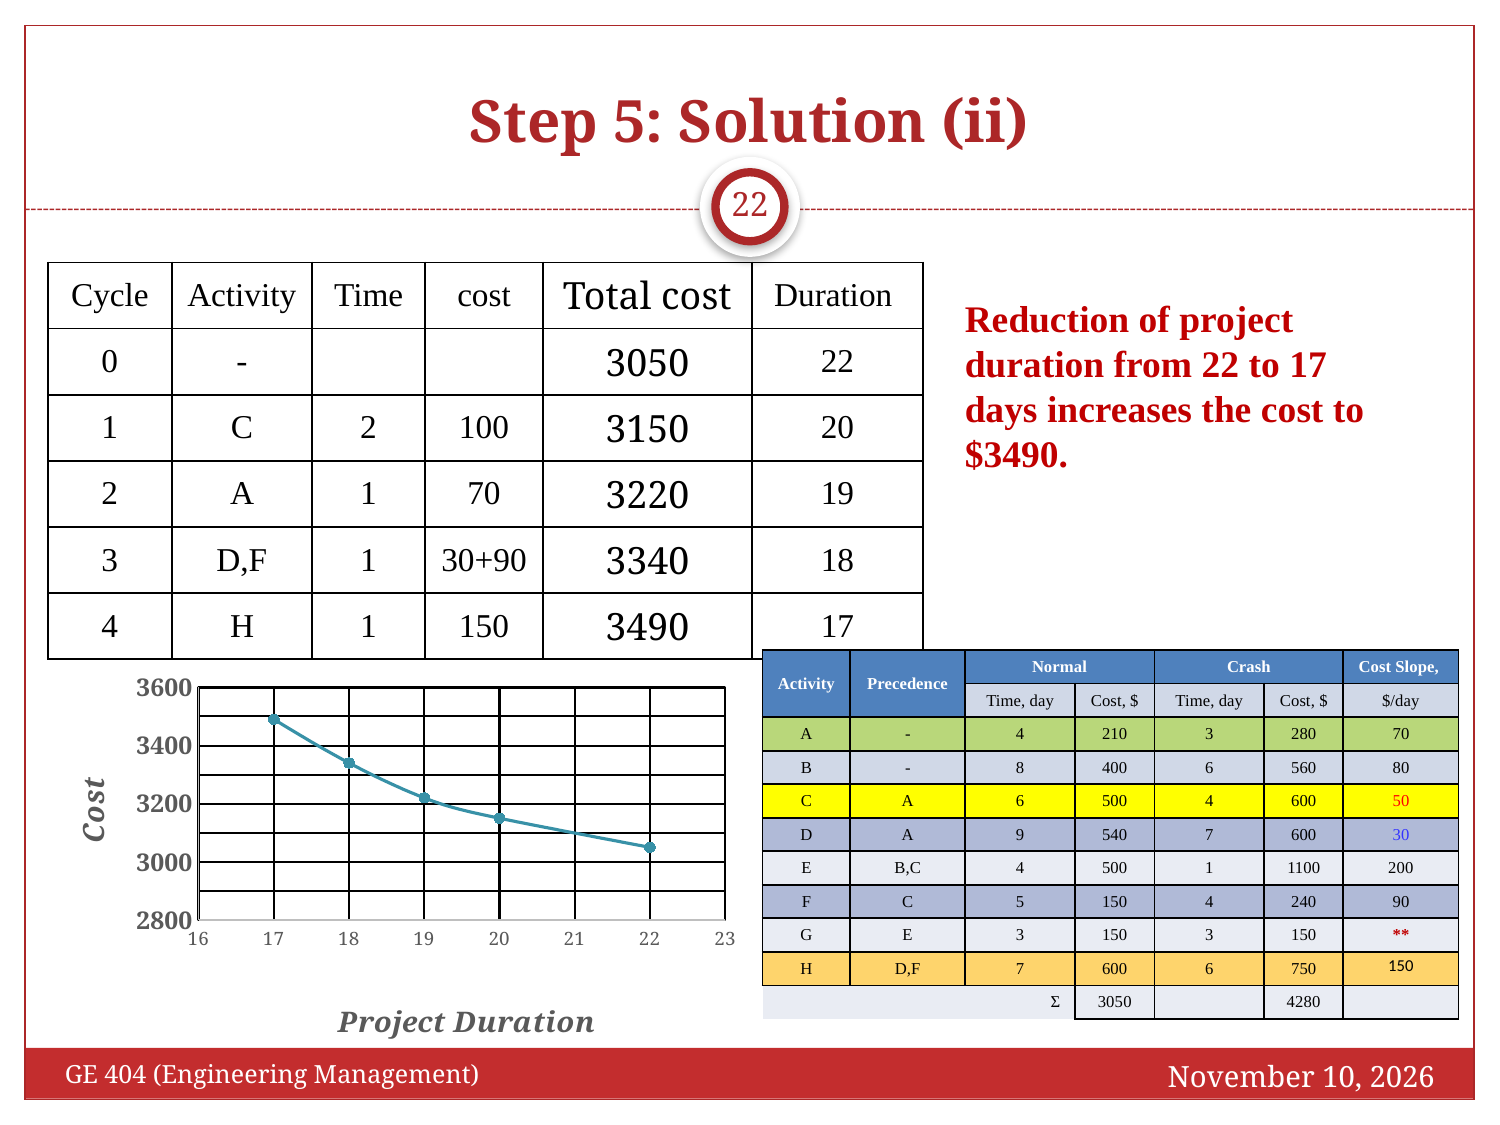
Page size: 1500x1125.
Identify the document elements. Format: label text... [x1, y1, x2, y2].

table_cell 19 [753, 462, 922, 526]
table_cell 1 [313, 528, 424, 592]
table_header Activity [763, 651, 849, 716]
table_cell 4 [1155, 886, 1263, 917]
table_cell 4280 [1265, 986, 1342, 1018]
table_header Time [313, 263, 424, 328]
table_cell 150 [426, 594, 542, 658]
table_cell 150 [1265, 919, 1342, 951]
table_cell 50 [1344, 785, 1458, 817]
table_cell 4 [49, 594, 171, 658]
table_cell 7 [966, 953, 1074, 985]
table_cell 4 [966, 852, 1074, 884]
table_cell E [763, 852, 849, 884]
table_cell 1 [49, 396, 171, 460]
table_cell [1344, 986, 1458, 1018]
table_cell 3 [1155, 718, 1263, 750]
table_cell A [851, 819, 964, 850]
table_cell D [763, 819, 849, 850]
table_cell 20 [753, 396, 922, 460]
table_cell 2 [49, 462, 171, 526]
table_cell 210 [1076, 718, 1154, 750]
table_cell D,F [851, 953, 964, 985]
table_cell 400 [1076, 752, 1154, 783]
table_cell 3 [1155, 919, 1263, 951]
table_cell 3 [966, 919, 1074, 951]
table_cell 90 [1344, 886, 1458, 917]
table_cell 100 [426, 396, 542, 460]
table_cell 3340 [544, 528, 751, 592]
table_cell 70 [1344, 718, 1458, 750]
table_cell - [851, 718, 964, 750]
table_cell 80 [1344, 752, 1458, 783]
slide_number 22 [712, 169, 788, 243]
table_cell 600 [1076, 953, 1154, 985]
table_cell [313, 329, 424, 394]
table_cell 4 [966, 718, 1074, 750]
table_cell Σ [965, 986, 1074, 1019]
table_cell [850, 986, 965, 1019]
text_box Reduction of project duration from 22 to 17 days increases the cost to $3490. [949, 287, 1413, 483]
table_cell $/day [1344, 684, 1458, 716]
table_cell H [763, 953, 849, 985]
table_cell Time, day [1155, 684, 1263, 716]
chart [37, 662, 751, 1051]
table_header Precedence [851, 651, 964, 716]
table_cell B [763, 752, 849, 783]
table_cell 540 [1076, 819, 1154, 850]
table_cell 22 [753, 329, 922, 394]
table_cell - [851, 752, 964, 783]
table_cell 150 [1076, 886, 1154, 917]
table_header Cost Slope, [1344, 651, 1458, 683]
table_cell 3050 [544, 329, 751, 394]
table_cell 2 [313, 396, 424, 460]
table_cell 150 [1344, 953, 1458, 985]
table_cell 6 [1155, 752, 1263, 783]
title Step 5: Solution (ii) [49, 37, 1450, 162]
table_cell F [763, 886, 849, 917]
table_cell 1 [1155, 852, 1263, 884]
table_cell G [763, 919, 849, 951]
table_cell 17 [753, 594, 922, 658]
table_cell Cost, $ [1076, 684, 1154, 716]
table_cell C [173, 396, 311, 460]
table_cell [426, 329, 542, 394]
table_header Duration [753, 263, 922, 328]
table_cell Time, day [966, 684, 1074, 716]
table_cell 7 [1155, 819, 1263, 850]
table_cell E [851, 919, 964, 951]
table_header Crash [1155, 651, 1342, 683]
table_cell 3220 [544, 462, 751, 526]
table_cell 240 [1265, 886, 1342, 917]
table_cell 150 [1076, 919, 1154, 951]
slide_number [950, 1050, 1450, 1111]
table_header Cycle [49, 263, 171, 328]
table_cell 600 [1265, 785, 1342, 817]
table_cell 3 [49, 528, 171, 592]
table_cell 30 [1344, 819, 1458, 850]
table_cell 8 [966, 752, 1074, 783]
table_cell 3050 [1076, 986, 1154, 1018]
table_cell 1 [313, 594, 424, 658]
table_cell 500 [1076, 852, 1154, 884]
table_header Total cost [544, 263, 751, 328]
table_cell 6 [1155, 953, 1263, 985]
table_cell 1 [313, 462, 424, 526]
table_cell [1155, 986, 1263, 1018]
table_cell C [763, 785, 849, 817]
table_cell C [851, 886, 964, 917]
table_header cost [426, 263, 542, 328]
table_header Normal [966, 651, 1154, 683]
table_cell 9 [966, 819, 1074, 850]
table_cell H [173, 594, 311, 658]
table_cell 3150 [544, 396, 751, 460]
table_cell 18 [753, 528, 922, 592]
table_cell 500 [1076, 785, 1154, 817]
table_cell 600 [1265, 819, 1342, 850]
table_cell 4 [1155, 785, 1263, 817]
table_cell 70 [426, 462, 542, 526]
table_cell 6 [966, 785, 1074, 817]
table_cell Cost, $ [1265, 684, 1342, 716]
table_cell 1100 [1265, 852, 1342, 884]
table_cell A [763, 718, 849, 750]
table_cell A [173, 462, 311, 526]
table_cell 200 [1344, 852, 1458, 884]
table_cell D,F [173, 528, 311, 592]
table_cell B,C [851, 852, 964, 884]
footer GE 404 (Engineering Management) [50, 1060, 638, 1112]
table_cell 750 [1265, 953, 1342, 985]
table_cell 280 [1265, 718, 1342, 750]
table_header Activity [173, 263, 311, 328]
table_cell 3490 [544, 594, 751, 658]
table_cell ** [1344, 919, 1458, 951]
table_cell 5 [966, 886, 1074, 917]
table_cell - [173, 329, 311, 394]
table_cell A [851, 785, 964, 817]
table_cell 30+90 [426, 528, 542, 592]
table_cell [763, 986, 850, 1019]
table_cell 560 [1265, 752, 1342, 783]
table_cell 0 [49, 329, 171, 394]
